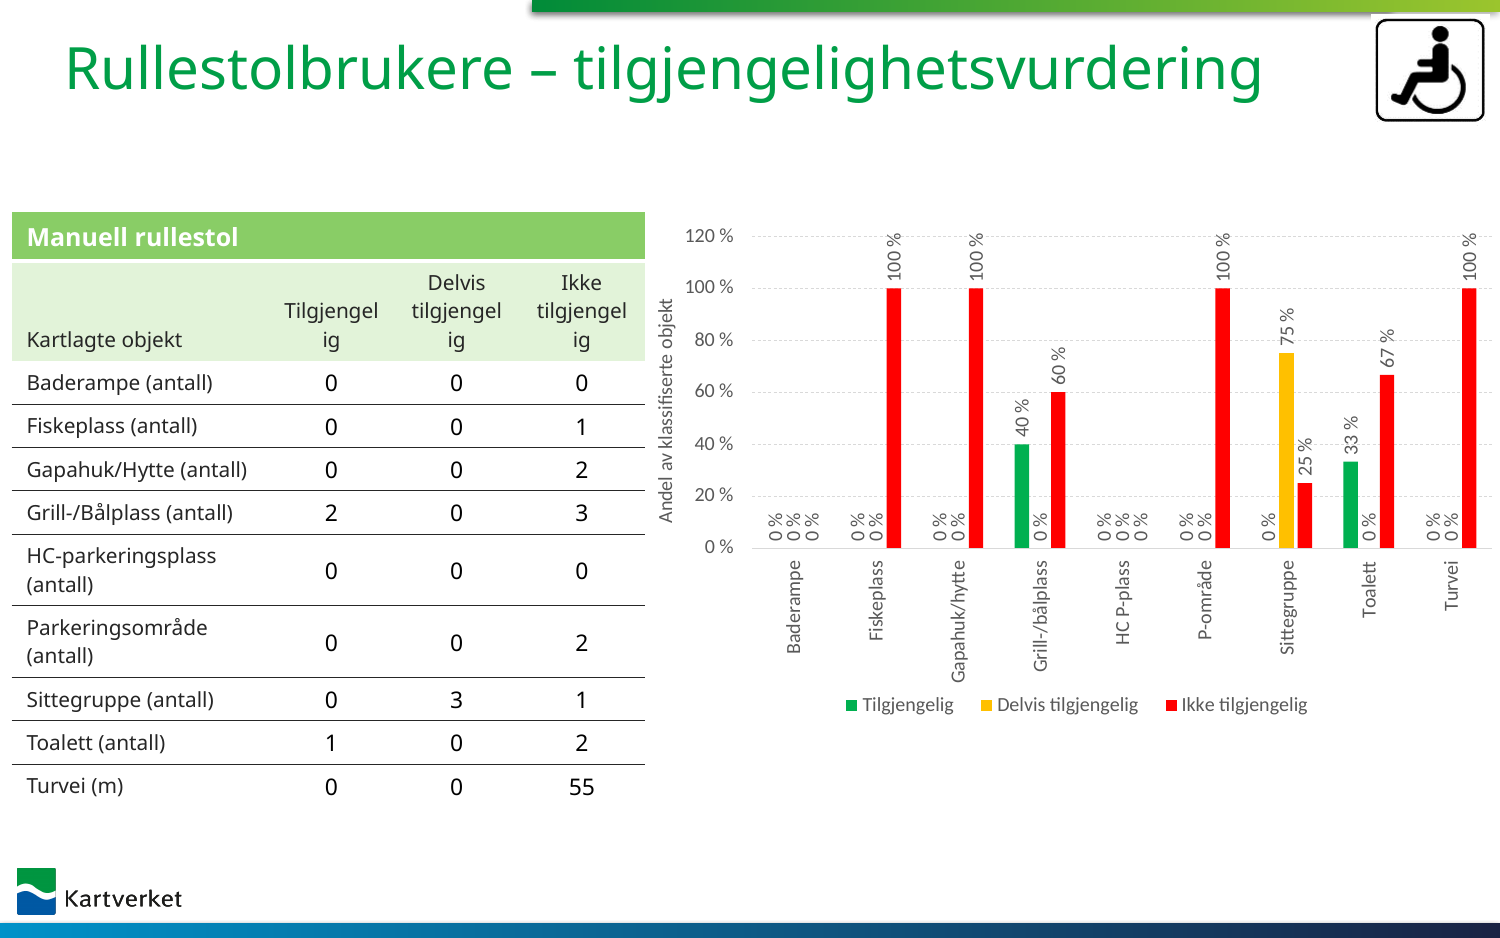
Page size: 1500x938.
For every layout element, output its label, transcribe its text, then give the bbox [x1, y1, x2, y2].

table_cell Gapahuk/Hytte (antall) [12, 448, 269, 490]
table_cell 0 [394, 606, 519, 677]
table_cell 0 [394, 535, 519, 605]
table_cell 3 [394, 678, 519, 720]
text_box Rullestolbrukere – tilgjengelighetsvurdering [49, 12, 1372, 109]
table_cell 0 [394, 361, 519, 404]
table_header Manuell rullestol [12, 212, 645, 259]
table_cell Parkeringsområde (antall) [12, 606, 269, 677]
table_cell Turvei (m) [12, 765, 269, 807]
table_cell Grill-/Bålplass (antall) [12, 491, 269, 534]
table_cell 0 [394, 721, 519, 764]
table_cell 0 [269, 606, 394, 677]
table_cell Fiskeplass (antall) [12, 405, 269, 447]
table_cell 0 [269, 678, 394, 720]
table_cell 0 [269, 765, 394, 807]
table_cell 1 [269, 721, 394, 764]
table_cell 0 [394, 405, 519, 447]
table_cell HC-parkeringsplass (antall) [12, 535, 269, 605]
table_cell 2 [519, 606, 638, 677]
table_cell Tilgjengelig [269, 263, 394, 361]
picture [643, 218, 1500, 728]
table_cell 2 [519, 448, 638, 490]
table_cell Ikke tilgjengelig [519, 263, 638, 361]
table_cell 0 [269, 535, 394, 605]
table_cell Sittegruppe (antall) [12, 678, 269, 720]
table_cell 1 [519, 405, 638, 447]
table_cell 0 [394, 765, 519, 807]
table_cell Baderampe (antall) [12, 361, 269, 404]
table_cell 0 [269, 405, 394, 447]
table_cell 0 [519, 535, 638, 605]
table_cell Delvis tilgjengelig [394, 263, 519, 361]
table_cell Toalett (antall) [12, 721, 269, 764]
table_cell 0 [269, 361, 394, 404]
table_cell 1 [519, 678, 638, 720]
table_cell 0 [394, 491, 519, 534]
table_cell 0 [394, 448, 519, 490]
picture [1371, 13, 1491, 127]
table_cell 2 [519, 721, 645, 764]
table_cell 0 [269, 448, 394, 490]
table_cell 2 [269, 491, 394, 534]
table_cell 55 [519, 765, 645, 807]
table_cell 0 [519, 361, 638, 404]
table_cell 3 [519, 491, 638, 534]
table_cell Kartlagte objekt [12, 263, 269, 361]
